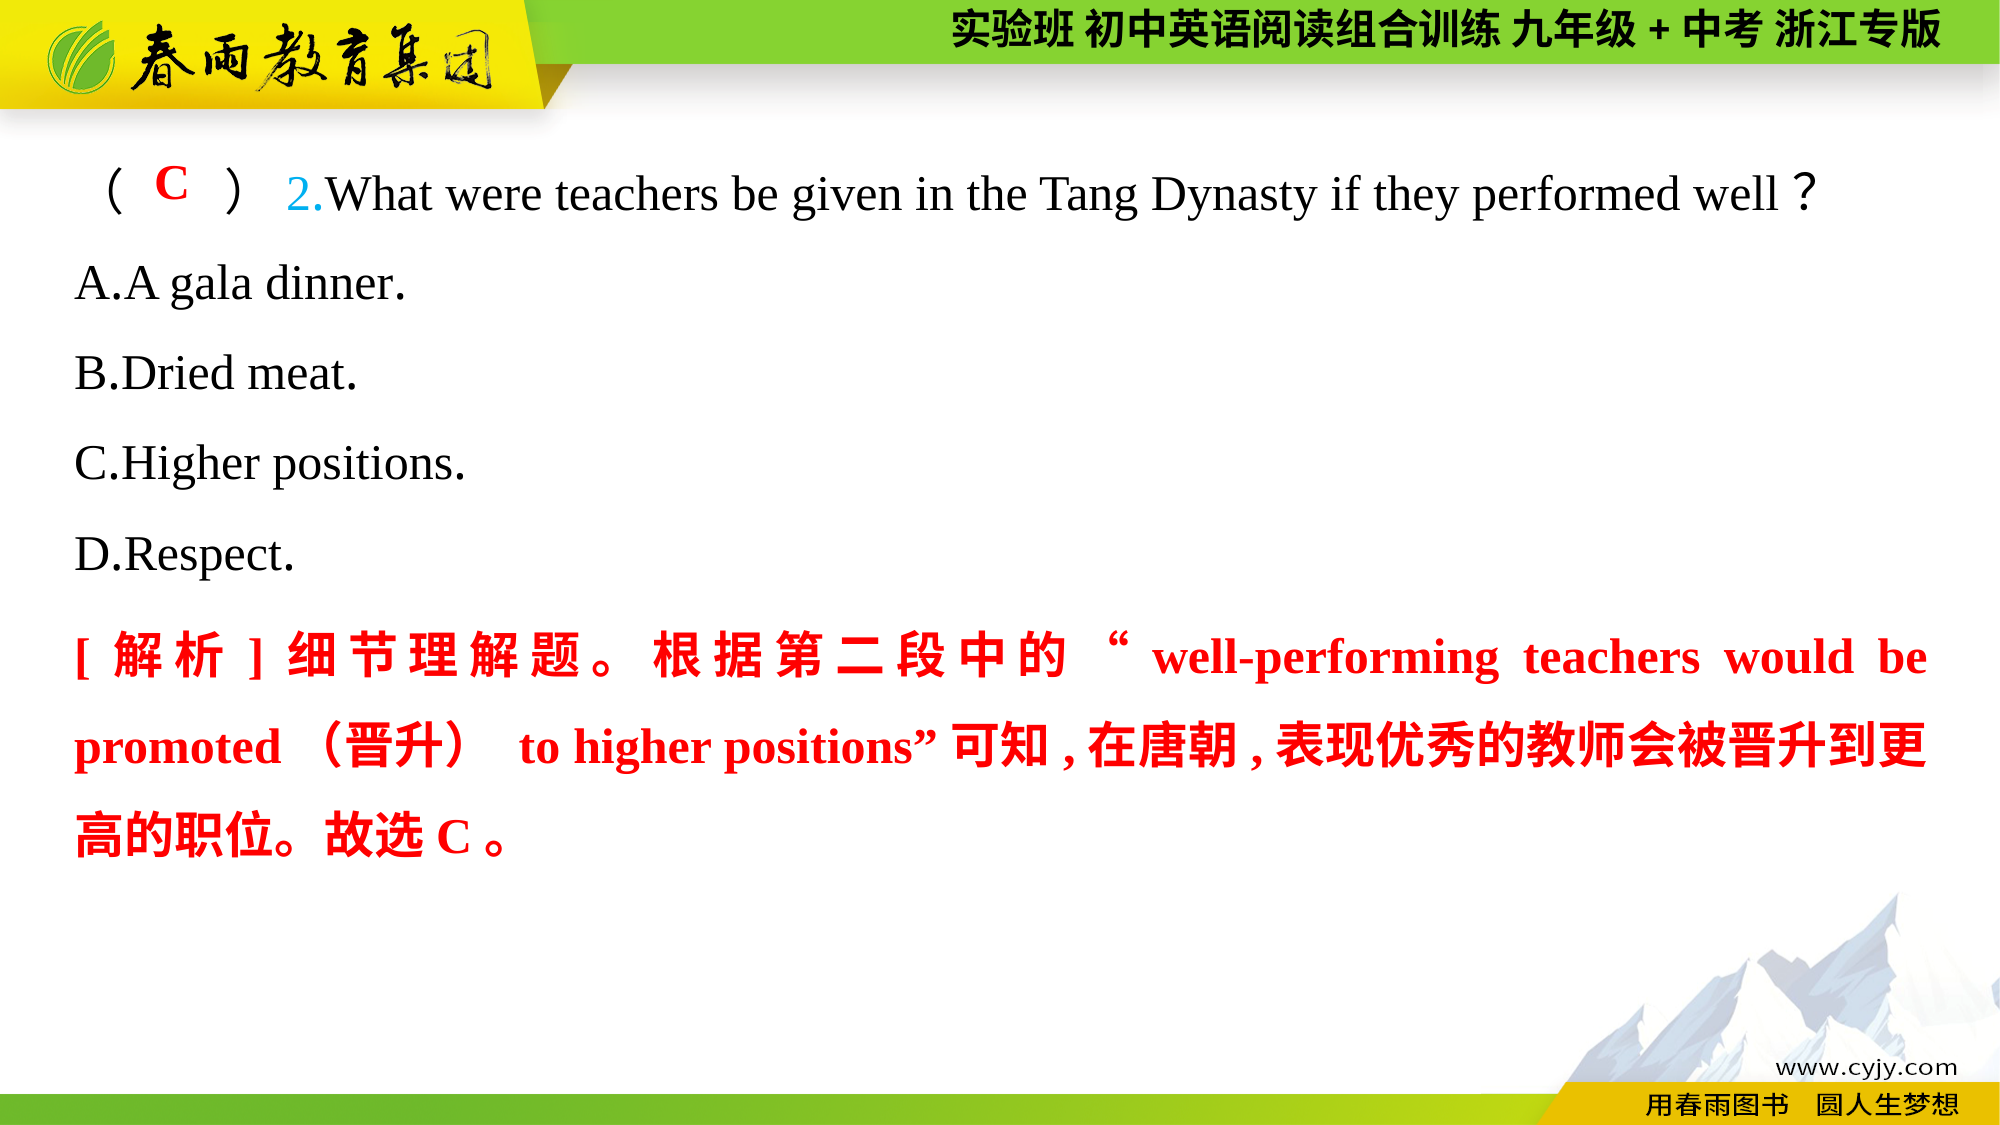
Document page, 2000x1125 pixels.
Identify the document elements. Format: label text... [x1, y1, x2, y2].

picture [0, 0, 2000, 1125]
list （ ）2.What were teachers be given in the Tang Dynasty if they performed well？ A.A gala dinner. B.Dried meat. C.Higher positions. D.Respect. [59, 122, 1944, 586]
text_box C [139, 141, 206, 217]
text_box [解析]细节理解题。根据第二段中的“well-performing teachers would be promoted（晋升） to higher positions”可知,在唐朝,表现优秀的教师会被晋升到更高的职位。故选C。 [59, 586, 1944, 872]
